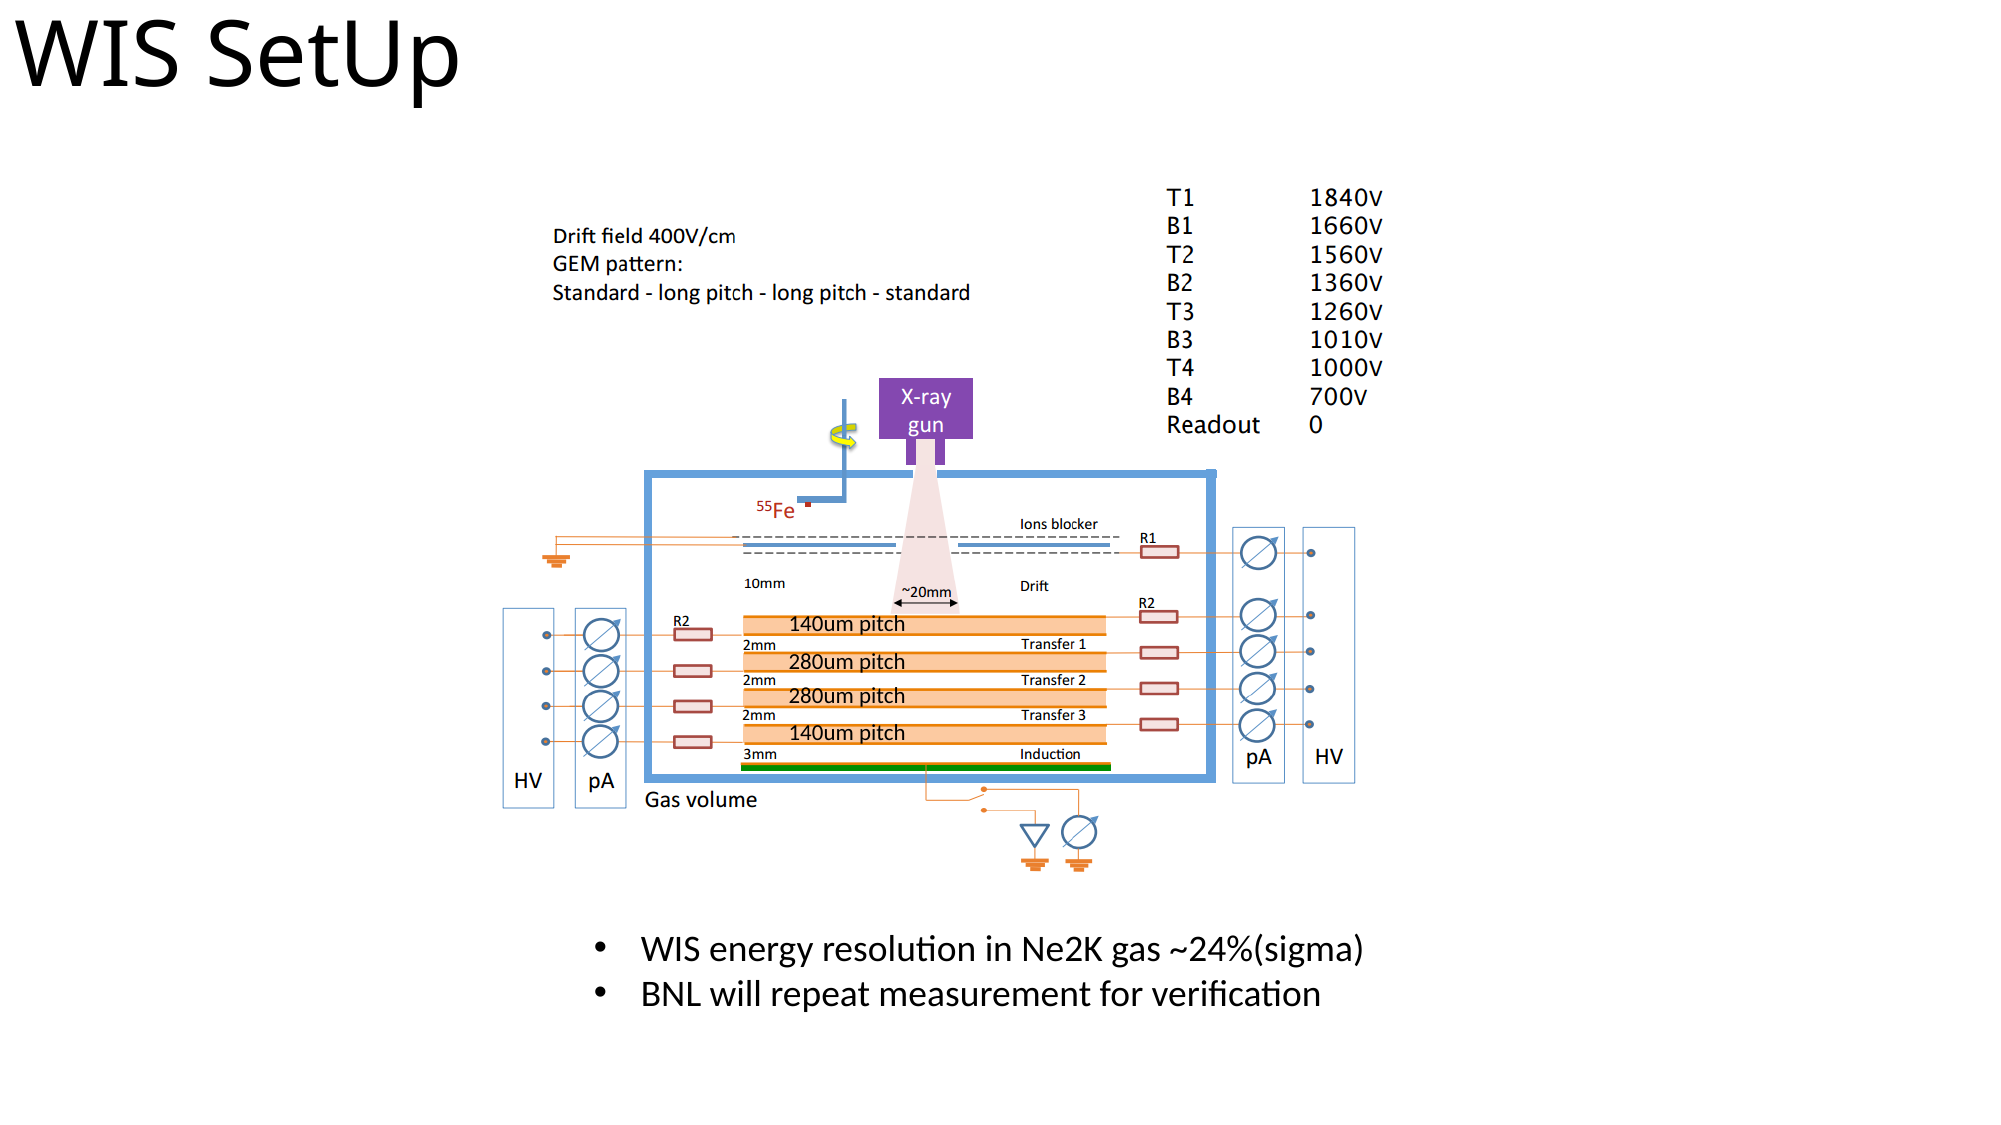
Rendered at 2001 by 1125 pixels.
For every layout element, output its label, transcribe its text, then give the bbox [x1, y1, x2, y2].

text_box WIS SetUp [0, 0, 1725, 133]
text_box WIS energy resolution in Ne2K gas ~24%(sigma) BNL will repeat measurement for verification [579, 916, 1381, 1022]
picture [423, 145, 1489, 905]
